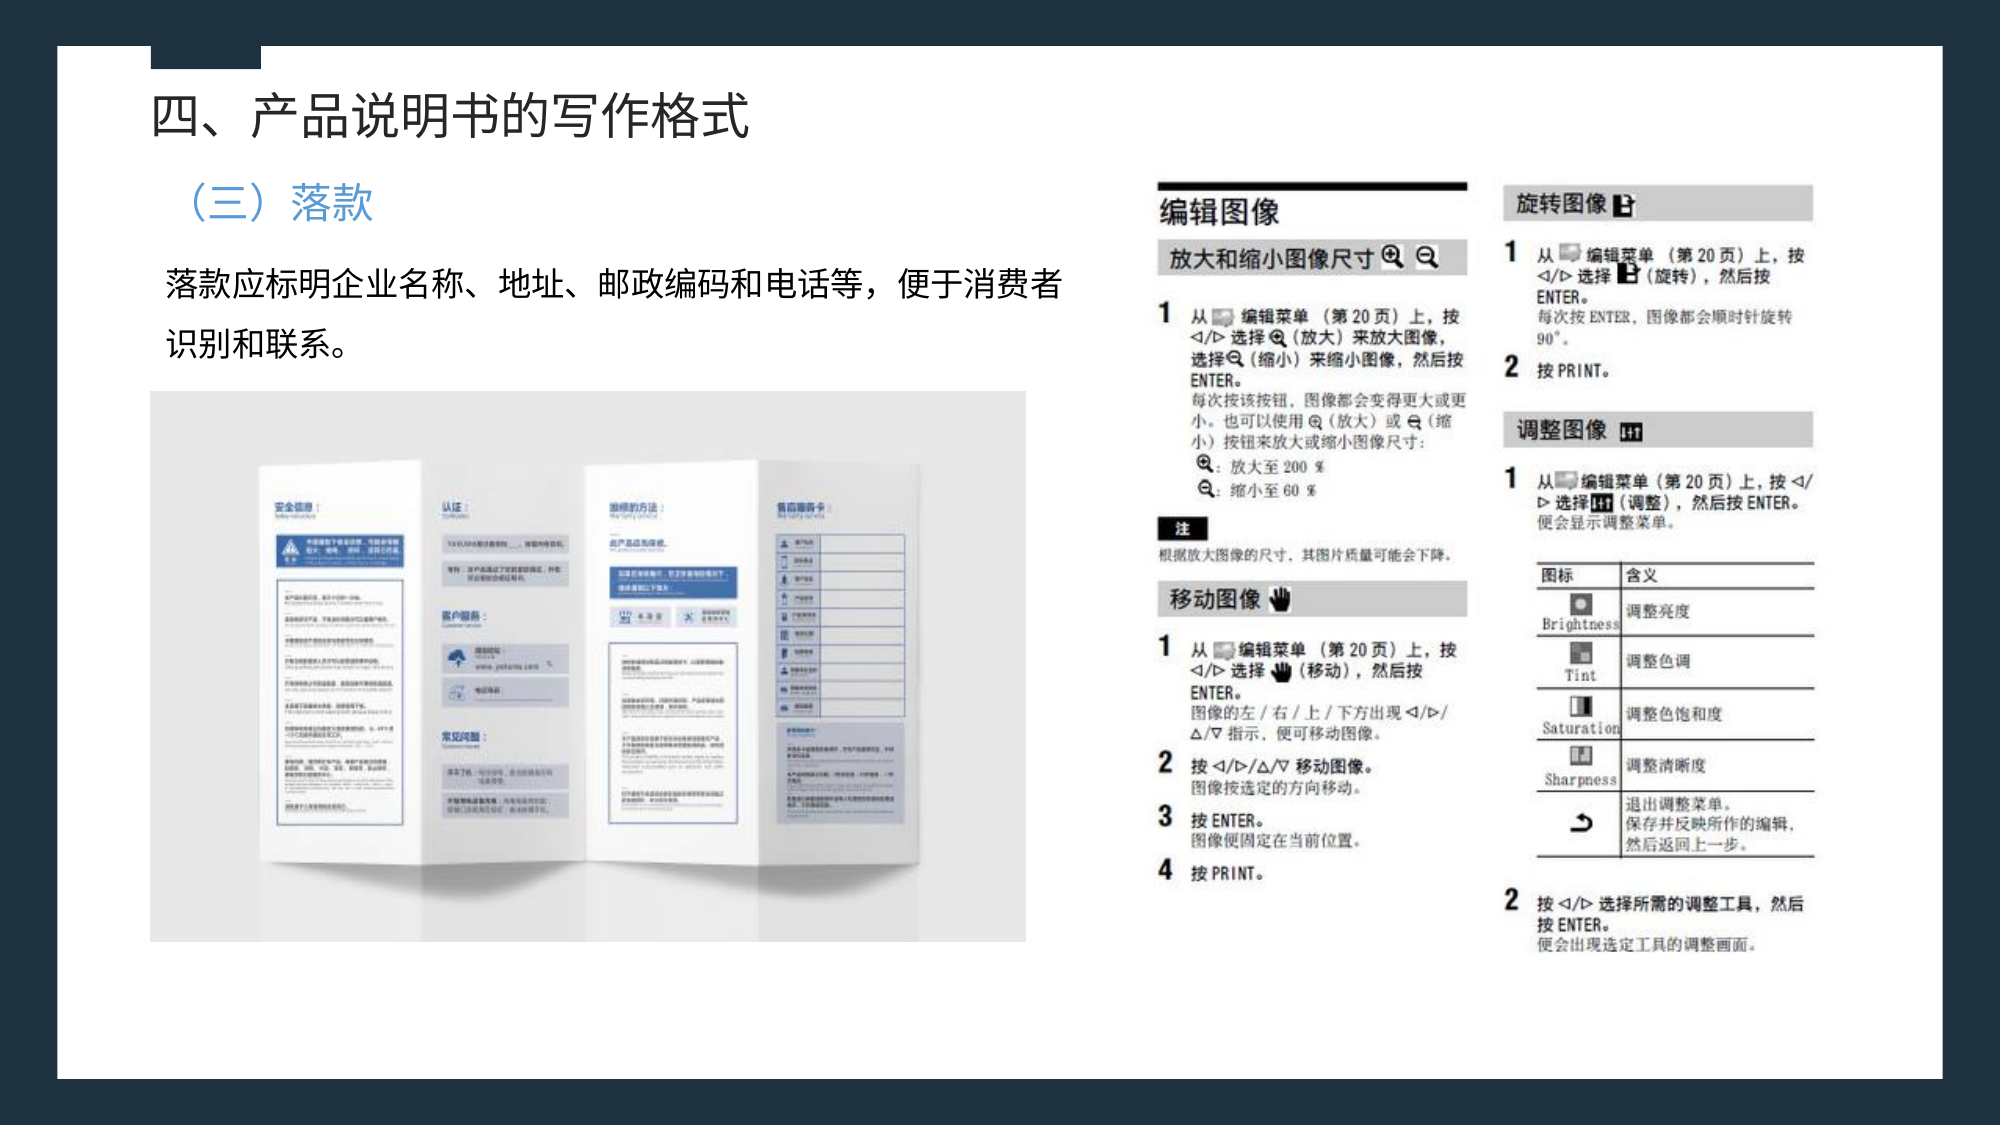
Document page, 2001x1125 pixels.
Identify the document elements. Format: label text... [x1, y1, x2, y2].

text_box （三）落款 [150, 144, 997, 235]
picture [150, 391, 1026, 942]
text_box 落款应标明企业名称、地址、邮政编码和电话等，便于消费者识别和联系。 [150, 235, 1079, 370]
picture [1079, 152, 1862, 988]
text_box 四、产品说明书的写作格式 [150, 77, 965, 144]
